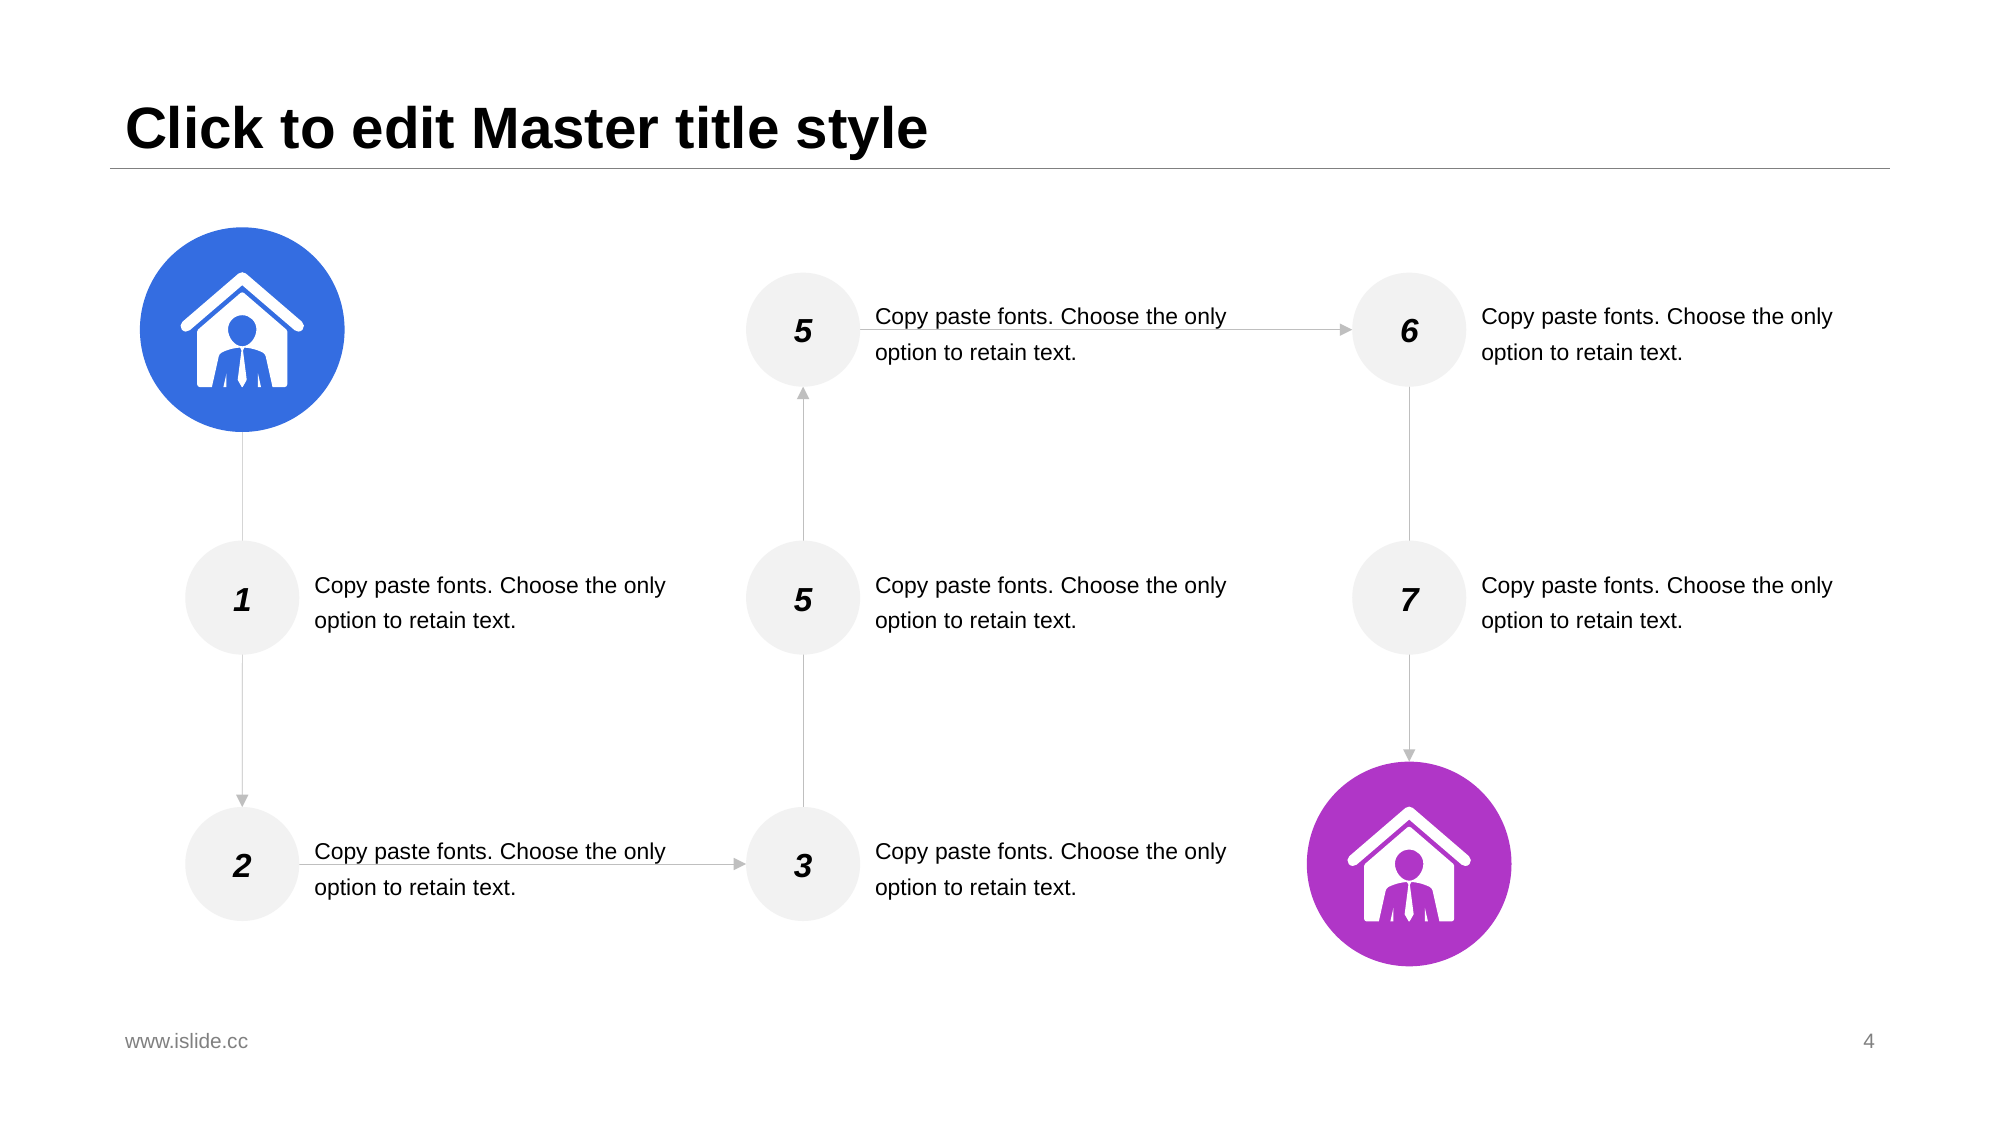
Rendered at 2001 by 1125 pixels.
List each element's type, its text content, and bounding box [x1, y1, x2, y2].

slide_number 4 [1412, 1023, 1890, 1058]
title Click to edit Master title style [109, 0, 1890, 169]
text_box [139, 227, 1861, 967]
footer www.islide.cc [109, 1023, 790, 1058]
